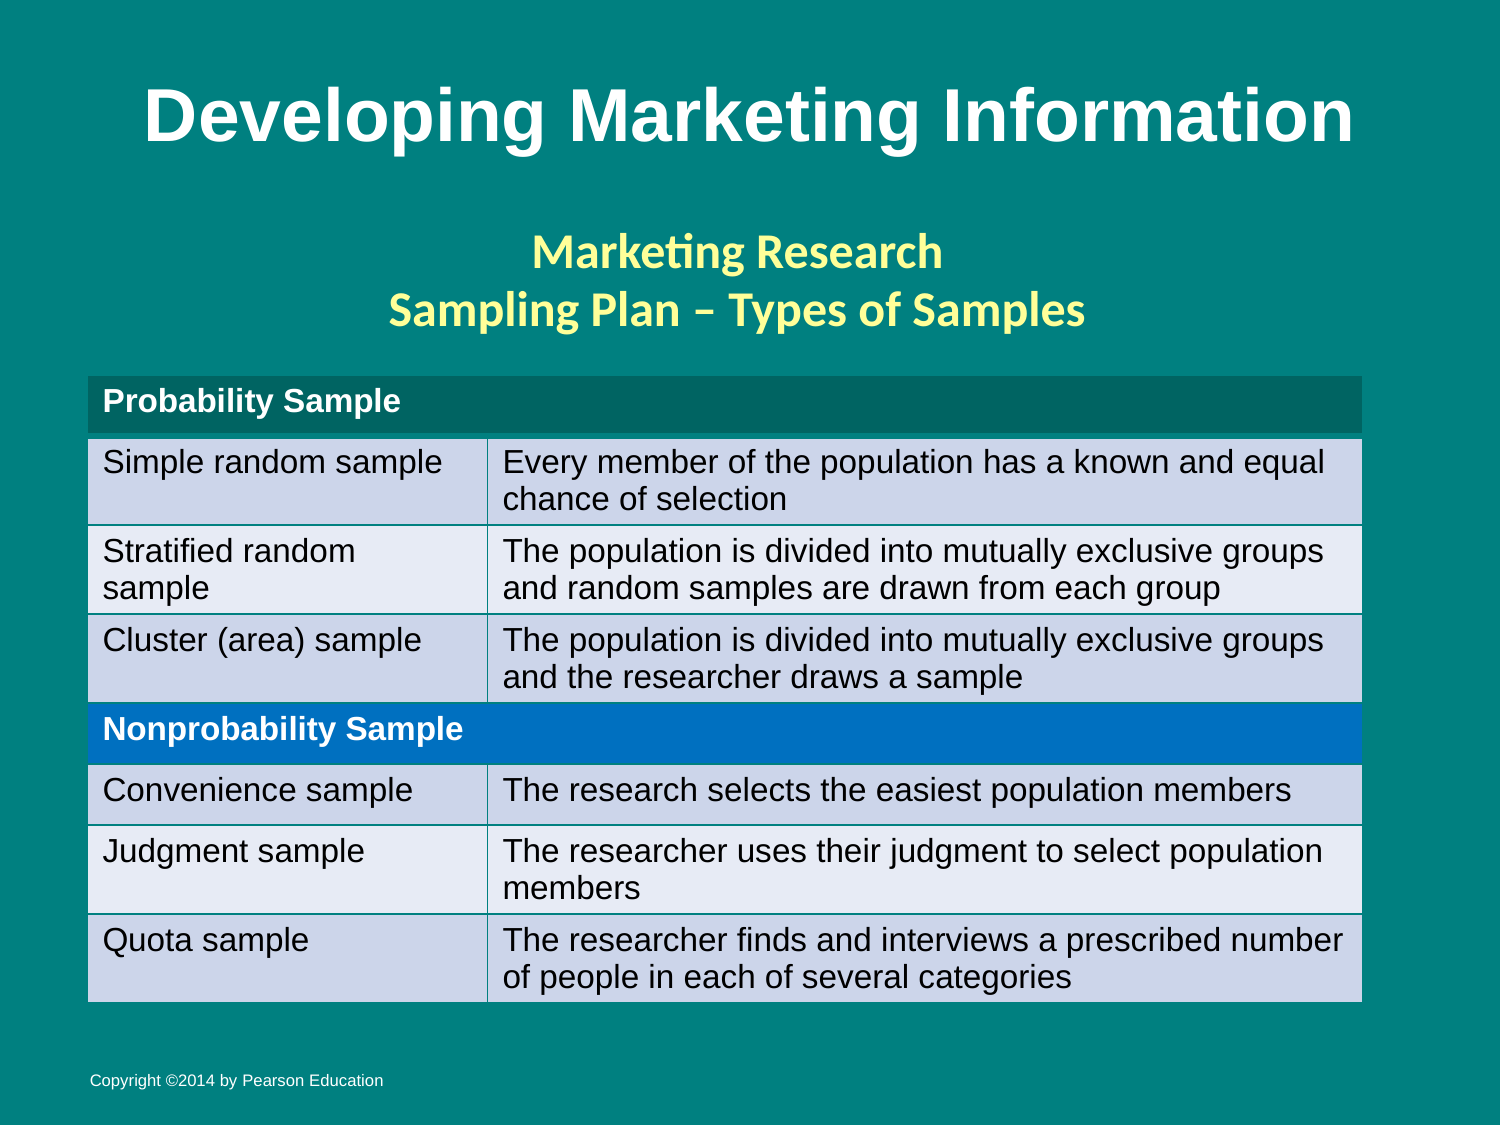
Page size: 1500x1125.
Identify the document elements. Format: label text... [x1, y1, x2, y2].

table_cell Nonprobability Sample [88, 704, 1362, 763]
table_cell Judgment sample [88, 826, 487, 913]
table_cell The research selects the easiest population members [488, 765, 1362, 824]
table_header Probability Sample [88, 376, 1362, 433]
table_cell The population is divided into mutually exclusive groups and random samples are drawn from each group [488, 526, 1362, 613]
table_cell Simple random sample [88, 439, 487, 524]
table_cell Every member of the population has a known and equal chance of selection [488, 439, 1362, 524]
title Developing Marketing Information [112, 37, 1388, 201]
text_box Copyright ©2014 by Pearson Education [74, 1062, 825, 1098]
table_cell Stratified random sample [88, 526, 487, 613]
table_cell The researcher uses their judgment to select population members [488, 826, 1362, 913]
list Marketing Research Sampling Plan – Types of Samples [149, 212, 1326, 301]
table_cell Convenience sample [88, 765, 487, 824]
table_cell Quota sample [88, 915, 487, 1002]
table_cell Cluster (area) sample [88, 615, 487, 702]
table_cell The population is divided into mutually exclusive groups and the researcher draws a sample [488, 615, 1362, 702]
table_cell The researcher finds and interviews a prescribed number of people in each of several categories [488, 915, 1362, 1002]
